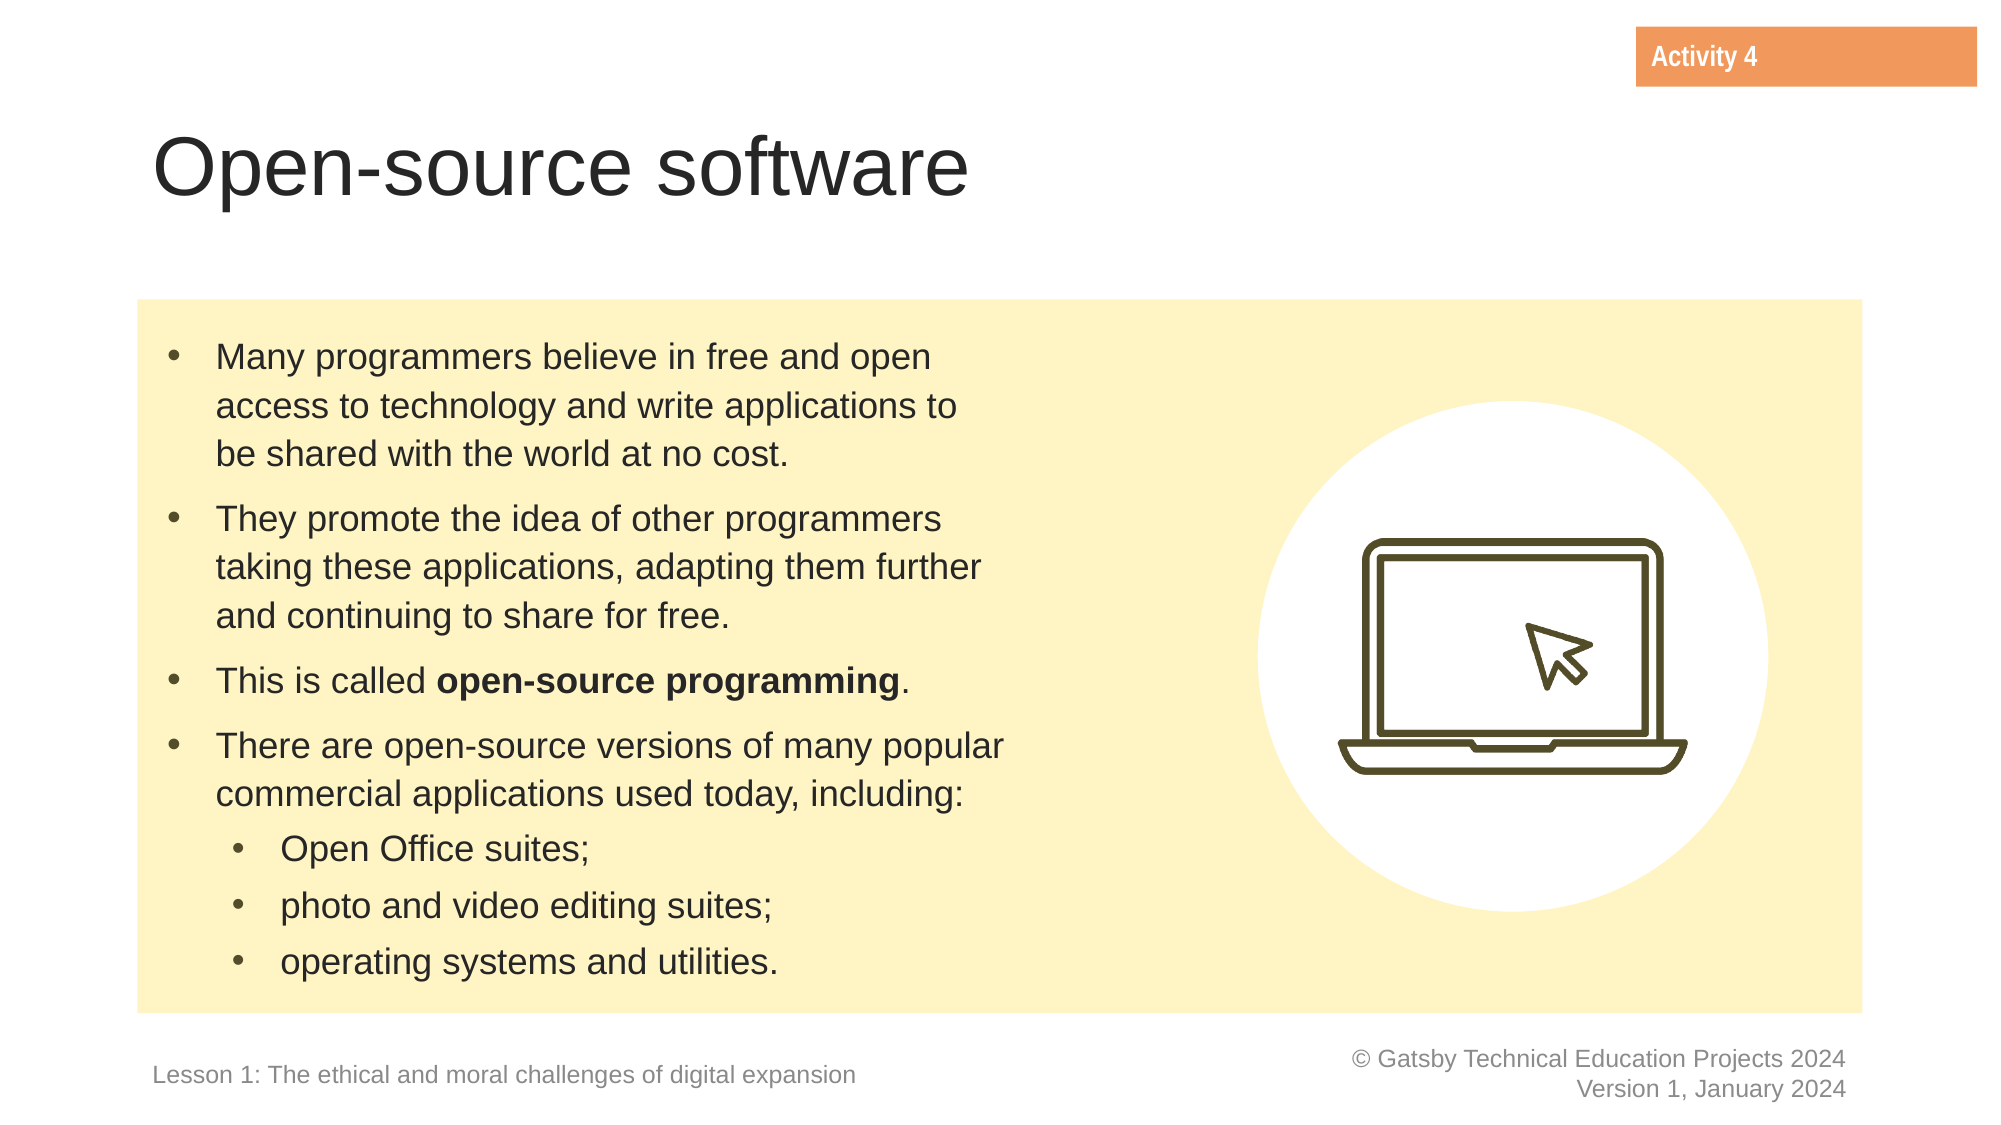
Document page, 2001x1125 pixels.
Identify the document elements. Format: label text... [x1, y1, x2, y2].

text_box [1253, 396, 1773, 916]
list Activity 4 [1636, 26, 1978, 87]
title Open-source software [137, 59, 1863, 278]
picture [1337, 538, 1688, 775]
list Many programmers believe in free and open access to technology and write applications to be shared with the world at no cost. They promote the idea of other programmers taking these applications, adapting them further and continuing to share for free. This is called open-source programming. There are open-source versions of many popular commercial applications used today, including: Open Office suites; photo and video editing suites; operating systems and utilities. [137, 299, 1863, 1014]
list Lesson 1: The ethical and moral challenges of digital expansion [137, 1042, 906, 1103]
